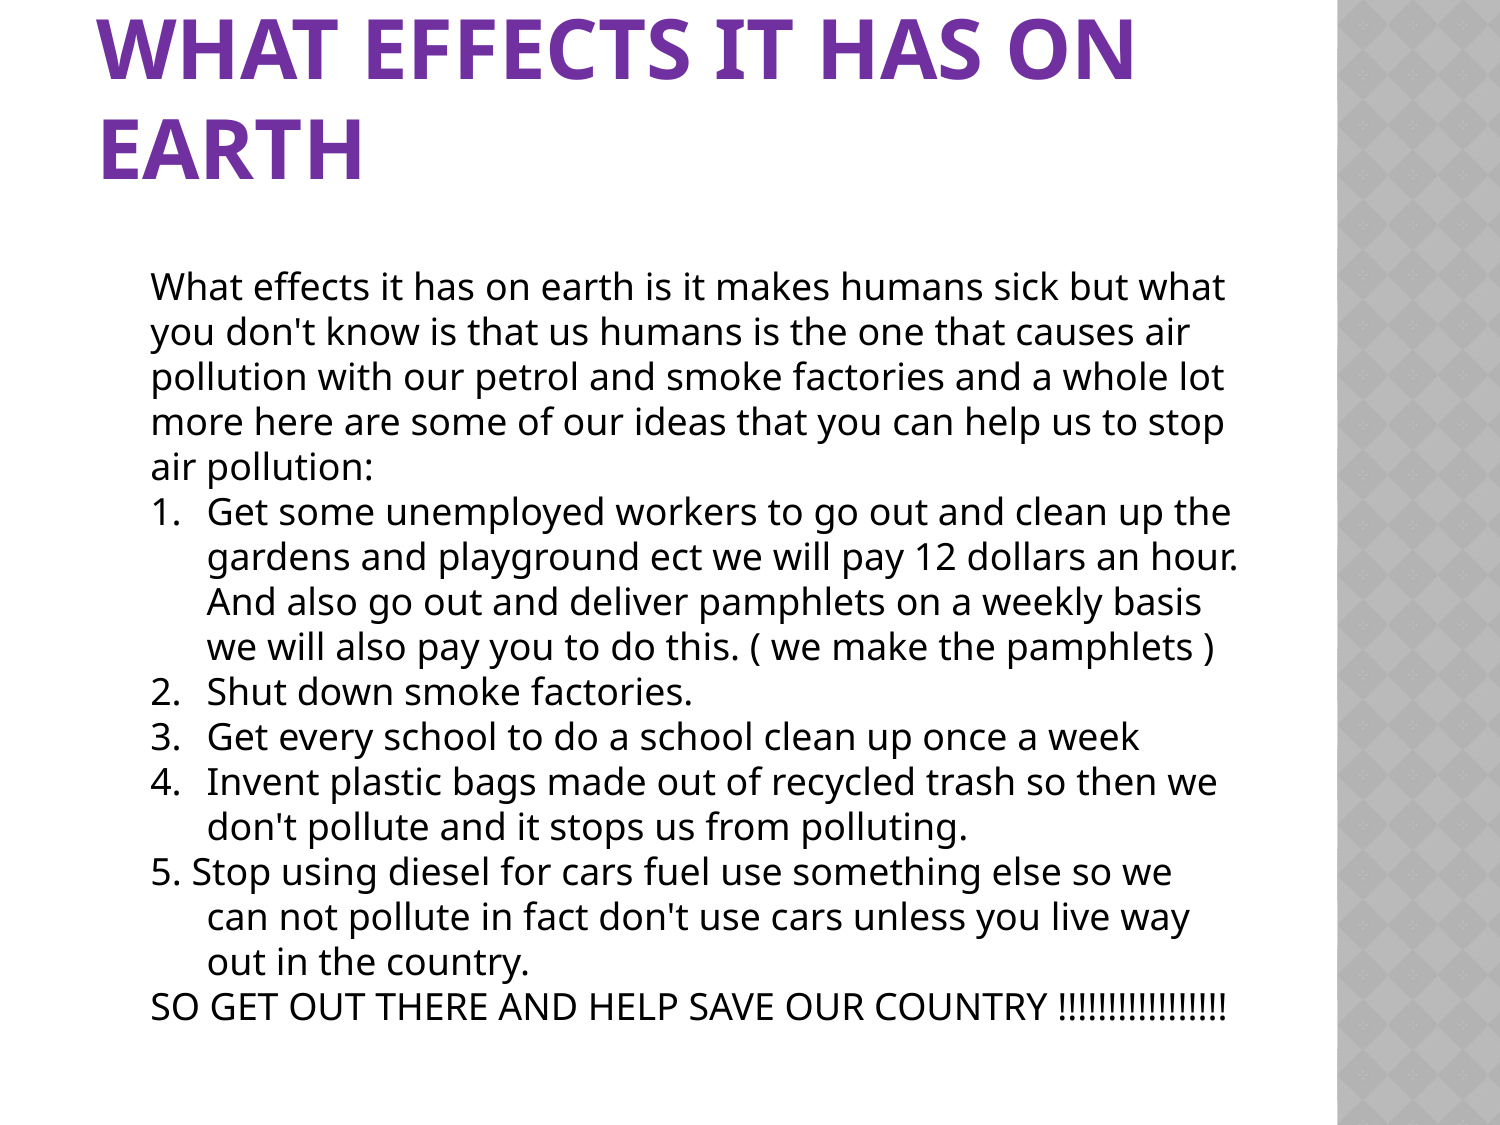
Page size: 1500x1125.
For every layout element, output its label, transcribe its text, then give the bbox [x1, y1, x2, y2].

text_box What effects it has on earth is it makes humans sick but what you don't know is that us humans is the one that causes air pollution with our petrol and smoke factories and a whole lot more here are some of our ideas that you can help us to stop air pollution: Get some unemployed workers to go out and clean up the gardens and playground ect we will pay 12 dollars an hour. And also go out and deliver pamphlets on a weekly basis we will also pay you to do this. ( we make the pamphlets ) Shut down smoke factories. Get every school to do a school clean up once a week Invent plastic bags made out of recycled trash so then we don't pollute and it stops us from polluting. 5. Stop using diesel for cars fuel use something else so we can not pollute in fact don't use cars unless you live way out in the country. SO GET OUT THERE AND HELP SAVE OUR COUNTRY !!!!!!!!!!!!!!!!! [135, 255, 1258, 1081]
title What effects it has on earth [88, 0, 1294, 197]
